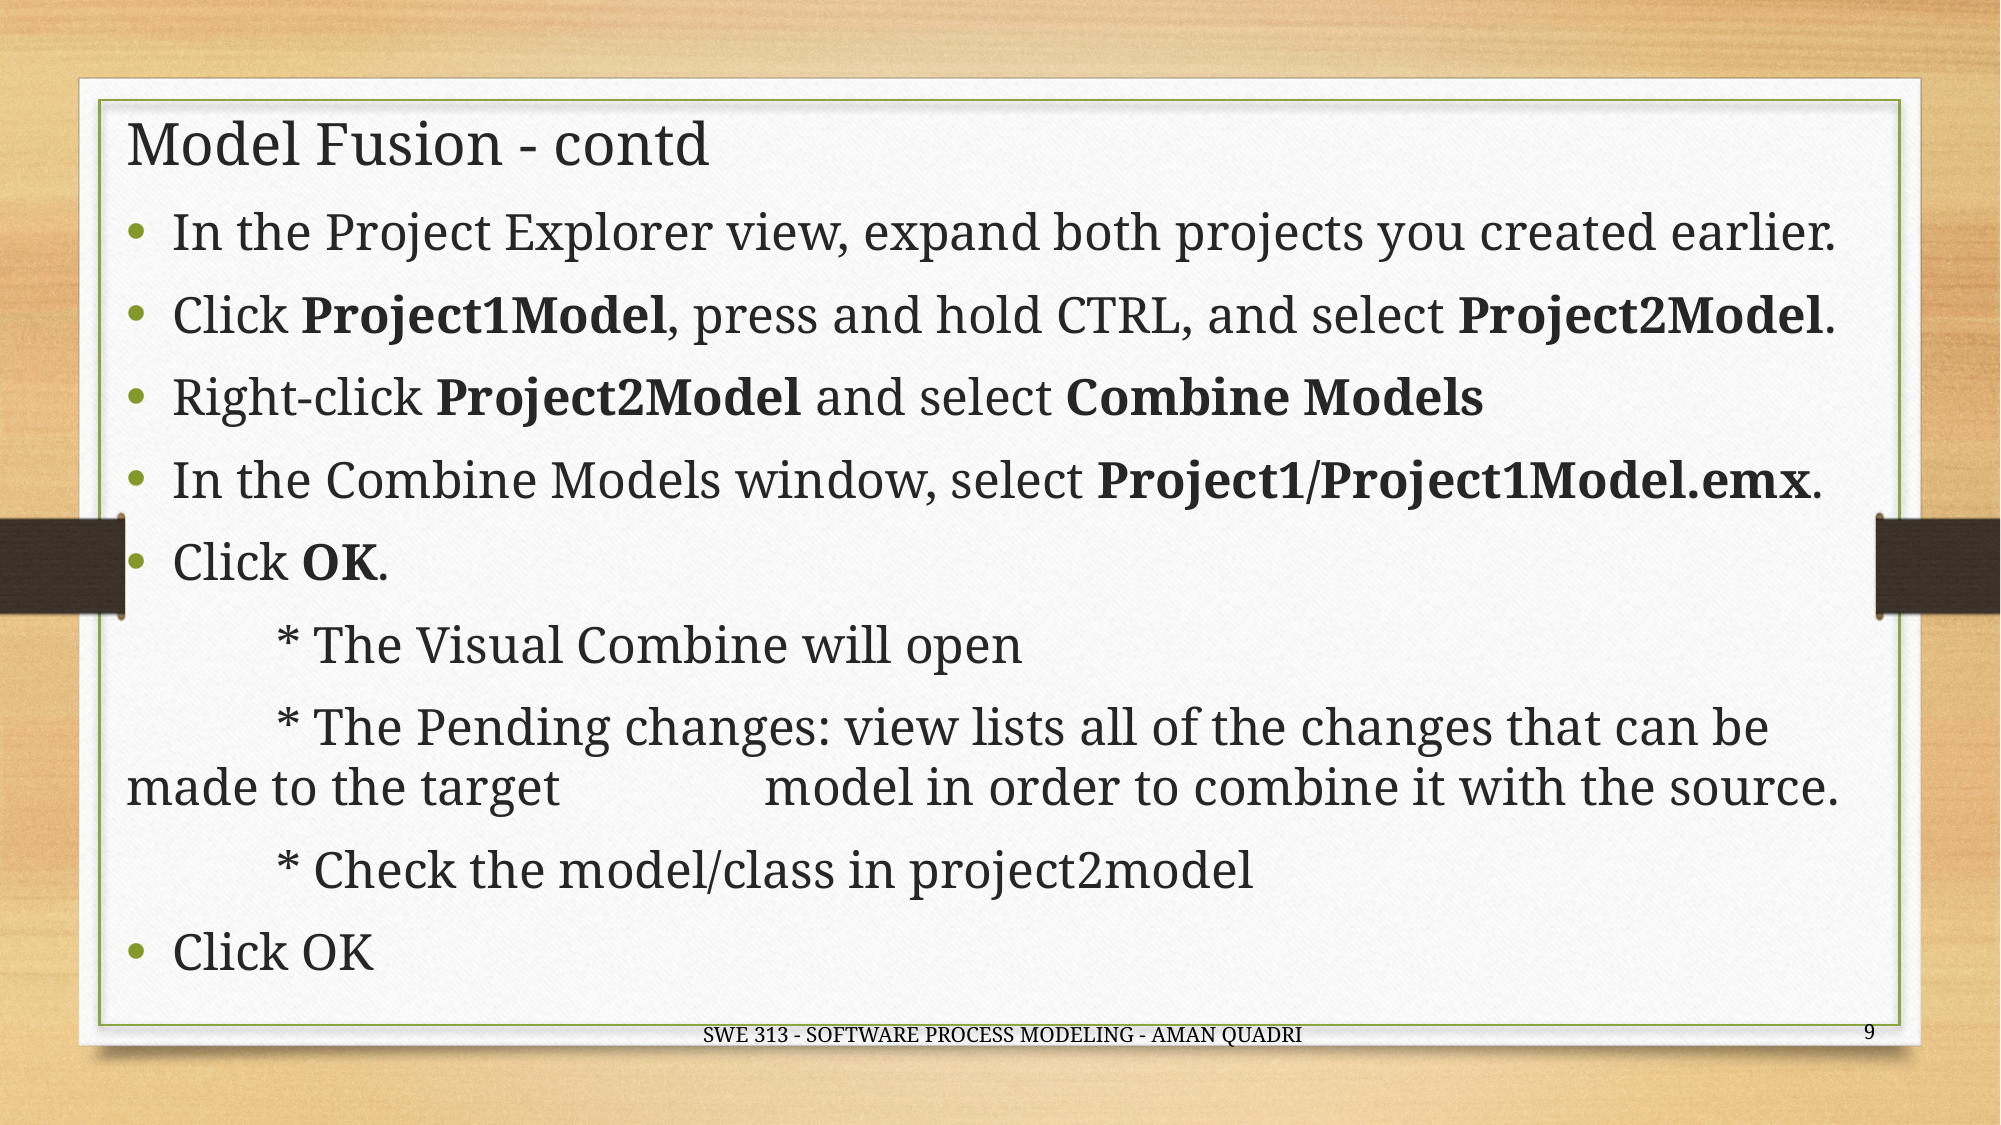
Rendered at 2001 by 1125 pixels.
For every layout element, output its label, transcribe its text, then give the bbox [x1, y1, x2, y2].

footer SWE 313 - SOFTWARE PROCESS MODELING - AMAN QUADRI [403, 1020, 1602, 1049]
title Model Fusion - contd [110, 99, 1895, 185]
list In the Project Explorer view, expand both projects you created earlier. Click Project1Model, press and hold CTRL, and select Project2Model. Right-click Project2Model and select Combine Models In the Combine Models window, select Project1/Project1Model.emx. Click OK. * The Visual Combine will open * The Pending changes: view lists all of the changes that can be made to the target model in order to combine it with the source. * Check the model/class in project2model Click OK [110, 193, 1895, 1012]
picture [0, 0, 2001, 1125]
slide_number 9 [1801, 1010, 1891, 1056]
